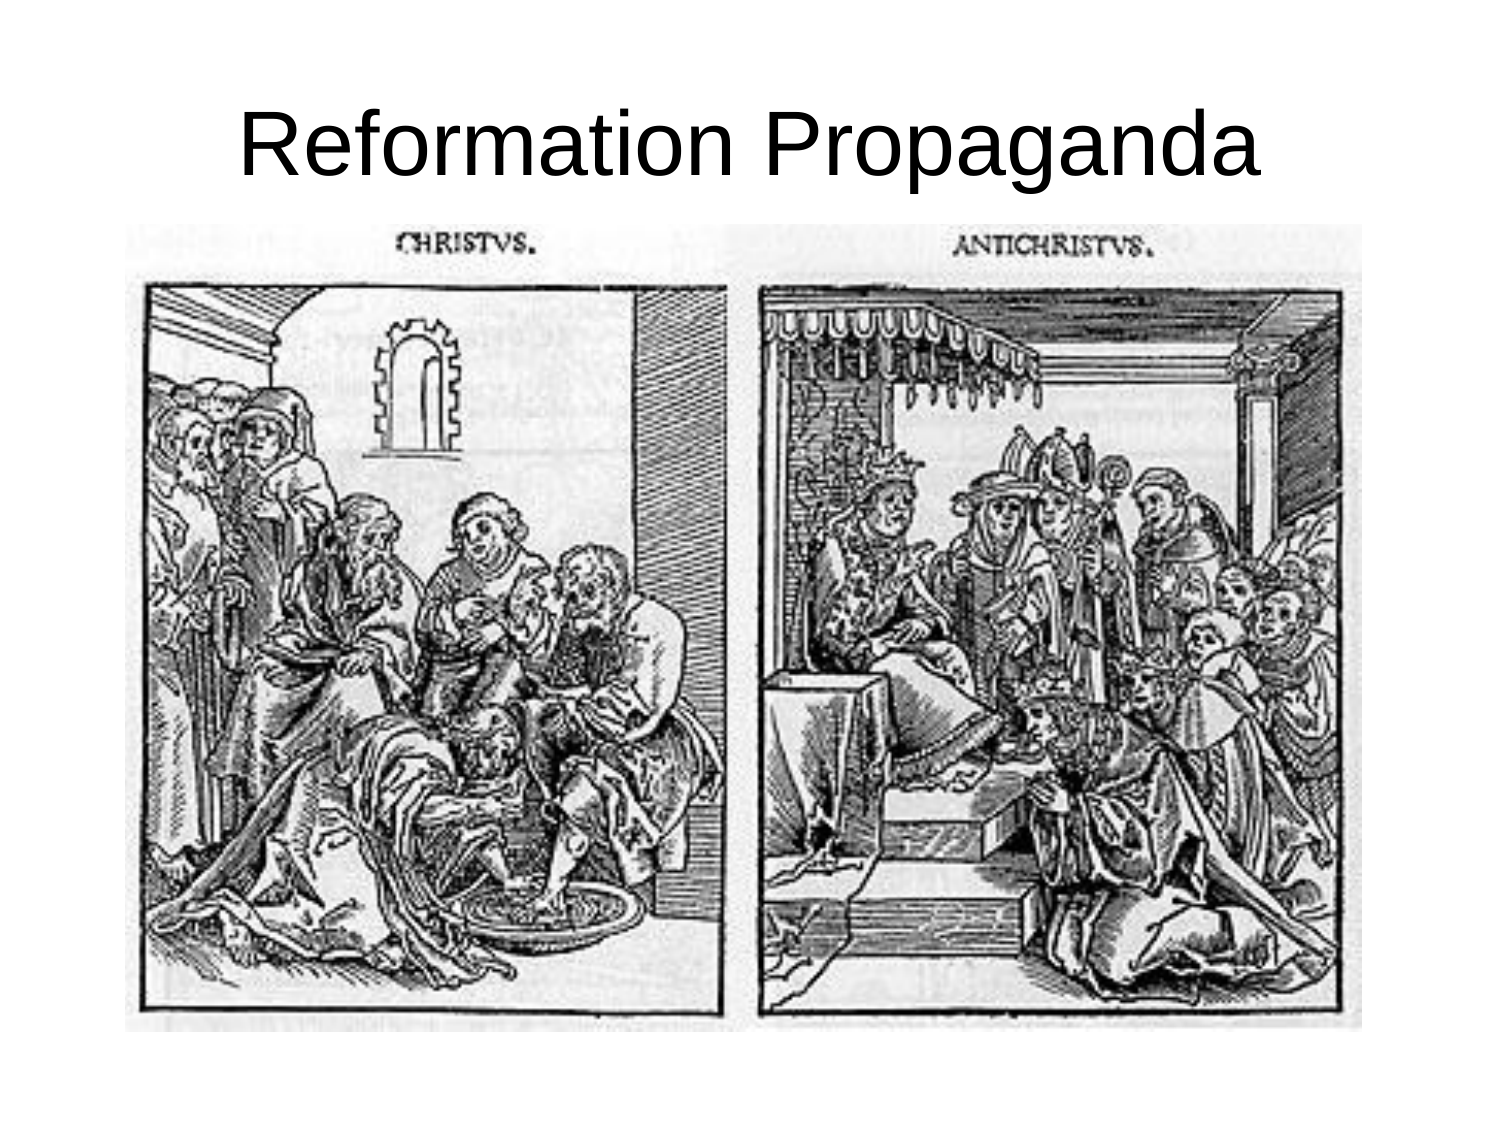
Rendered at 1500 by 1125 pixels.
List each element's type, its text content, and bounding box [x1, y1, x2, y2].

title Reformation Propaganda [75, 45, 1425, 233]
picture [124, 224, 1363, 1033]
